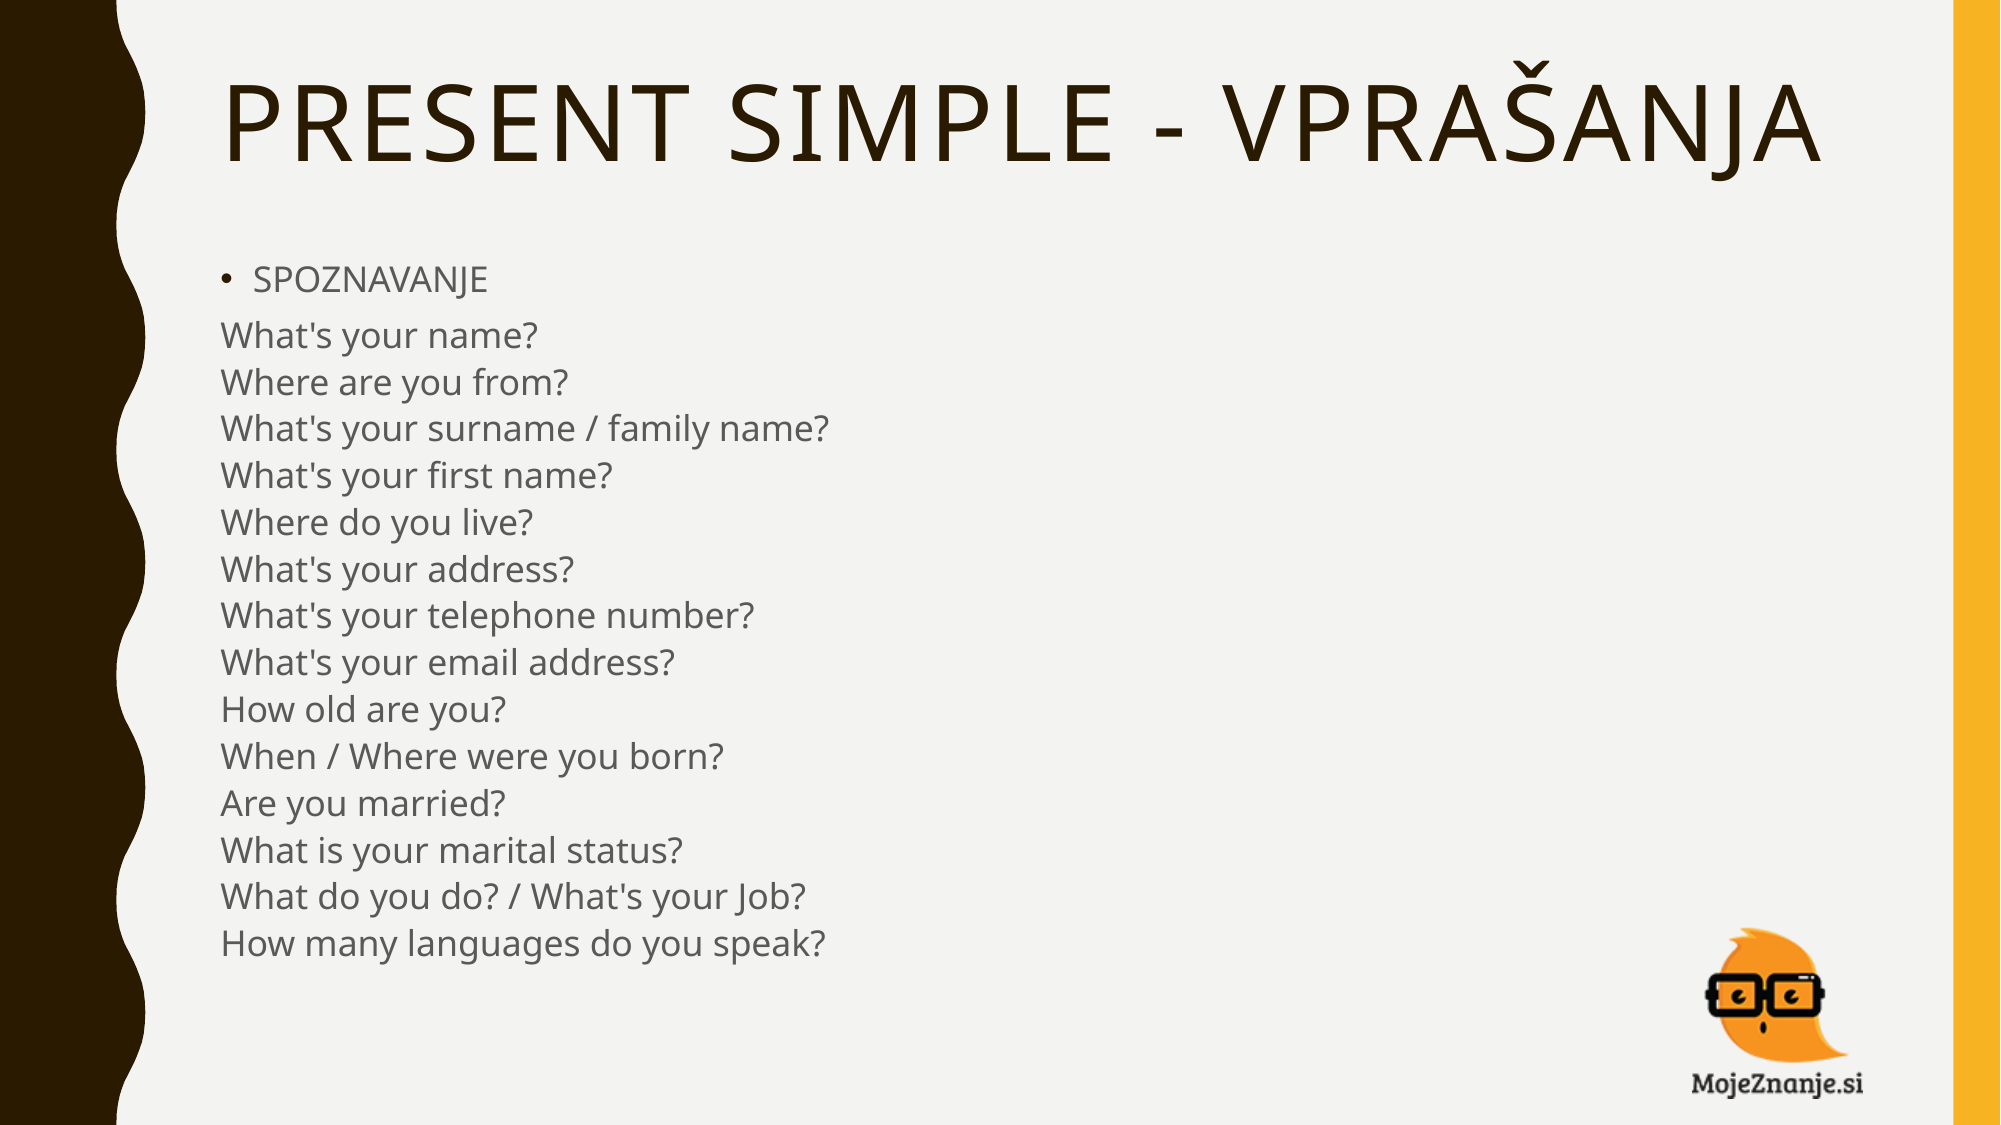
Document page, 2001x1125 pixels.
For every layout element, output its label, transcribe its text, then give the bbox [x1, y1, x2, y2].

picture [1692, 983, 1863, 1099]
title PRESENT SIMPLE - VPRAŠANJA [205, 62, 1875, 245]
list SPOZNAVANJE What's your name? Where are you from? What's your surname / family name? What's your first name? Where do you live? What's your address? What's your telephone number? What's your email address? How old are you? When / Where were you born? Are you married? What is your marital status? What do you do? / What's your Job? How many languages do you speak? [205, 245, 1875, 983]
